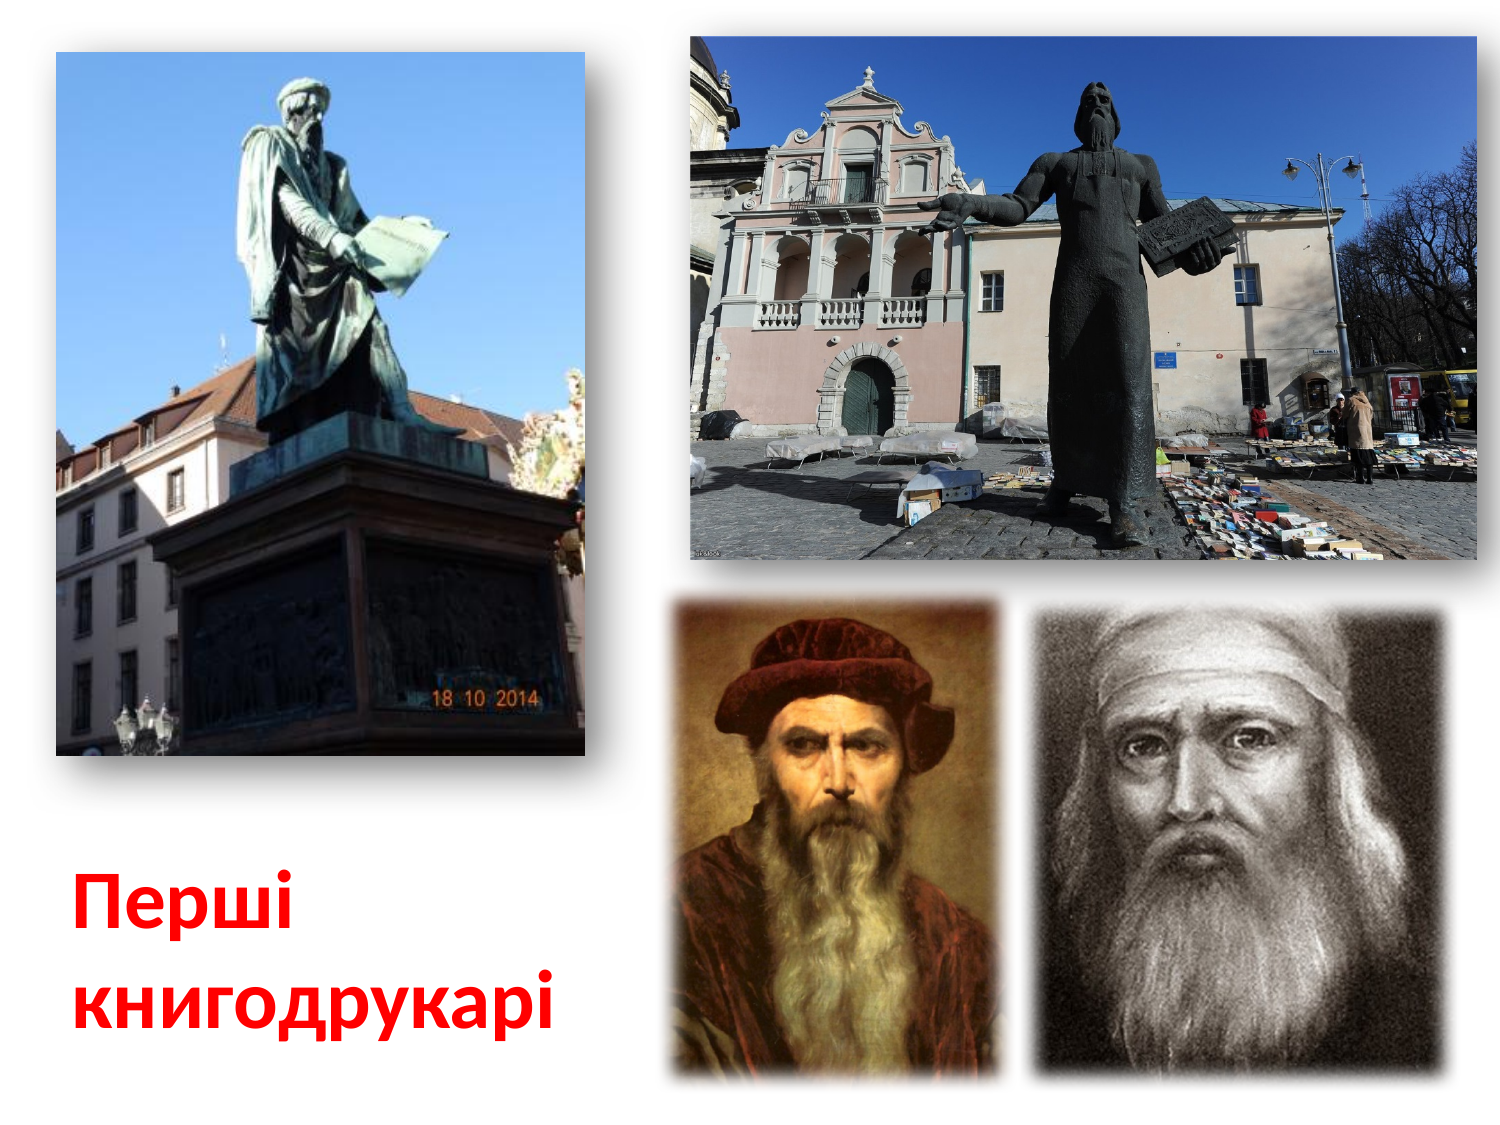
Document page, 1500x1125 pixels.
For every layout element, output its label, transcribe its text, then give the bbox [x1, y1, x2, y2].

picture [655, 581, 1462, 1094]
picture [690, 36, 1477, 560]
picture [56, 51, 586, 756]
text_box Перші книгодрукарі [56, 837, 585, 1053]
